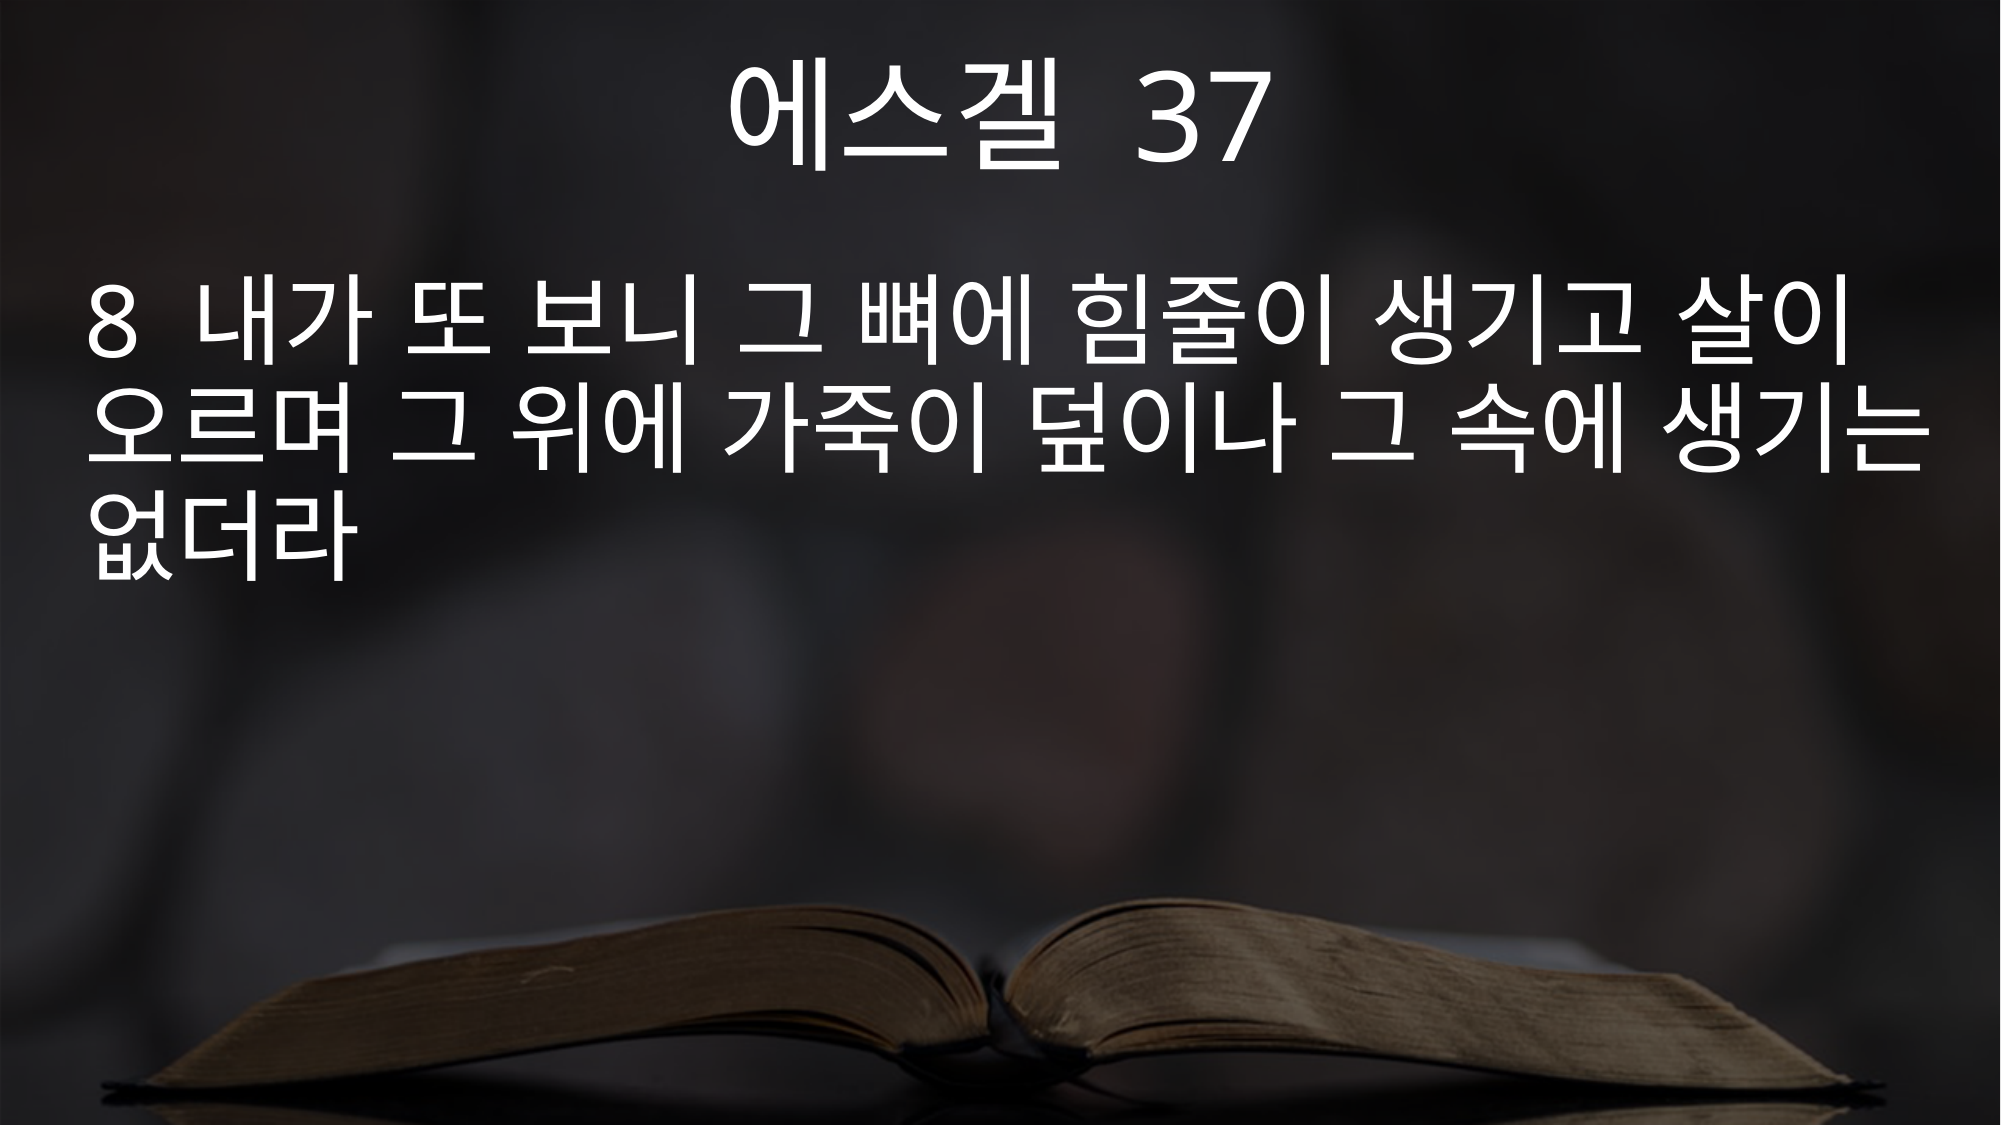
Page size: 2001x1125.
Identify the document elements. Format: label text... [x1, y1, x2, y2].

list 8 내가 또 보니 그 뼈에 힘줄이 생기고 살이 오르며 그 위에 가죽이 덮이나 그 속에 생기는 없더라 [69, 263, 1953, 423]
footer 에스겔 37 [0, 32, 2000, 192]
picture [0, 0, 2001, 1125]
